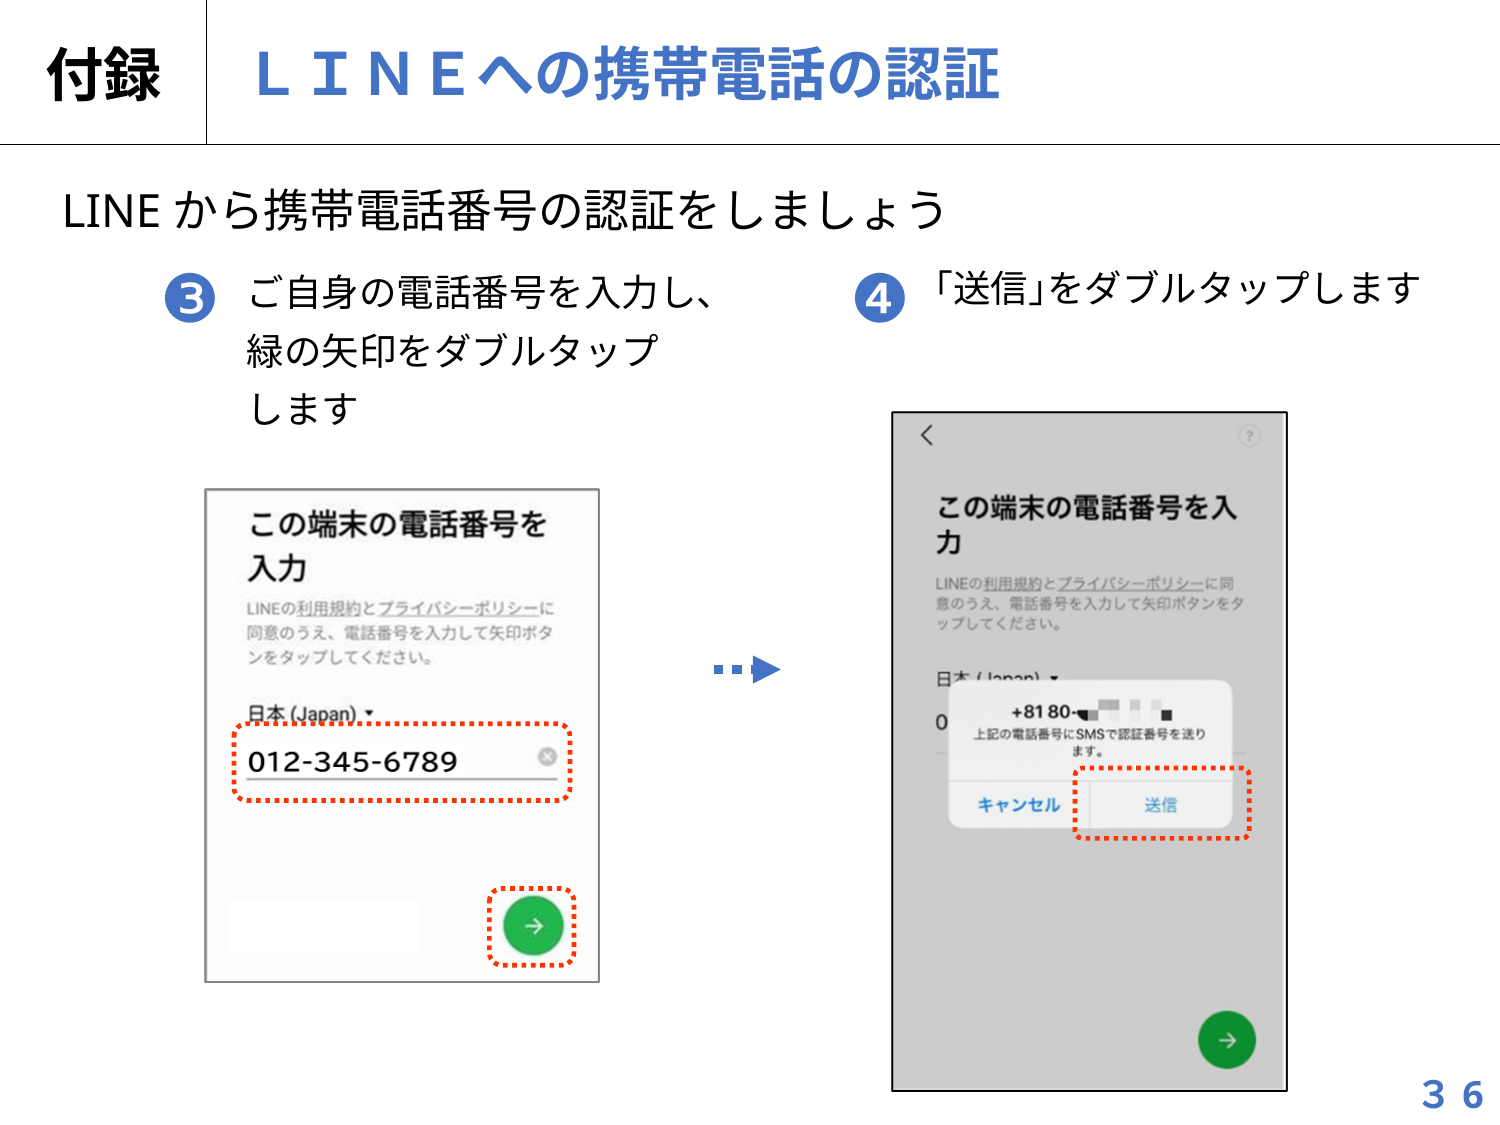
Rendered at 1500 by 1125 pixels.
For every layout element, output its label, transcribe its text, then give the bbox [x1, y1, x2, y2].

picture [204, 488, 600, 983]
text_box LINEから携帯電話番号の認証をしましょう [46, 180, 1422, 274]
title ＬＩＮＥへの携帯電話の認証 [228, 36, 1472, 116]
text_box 付録 [0, 0, 207, 147]
text_box ご自身の電話番号を入力し、緑の矢印をダブルタップ します [231, 274, 731, 439]
text_box ３6 [1399, 1063, 1500, 1123]
text_box ❹ [835, 274, 919, 343]
text_box ❸ [145, 274, 223, 343]
text_box ｢送信｣をダブルタップします [919, 244, 1444, 376]
picture [891, 411, 1288, 1092]
